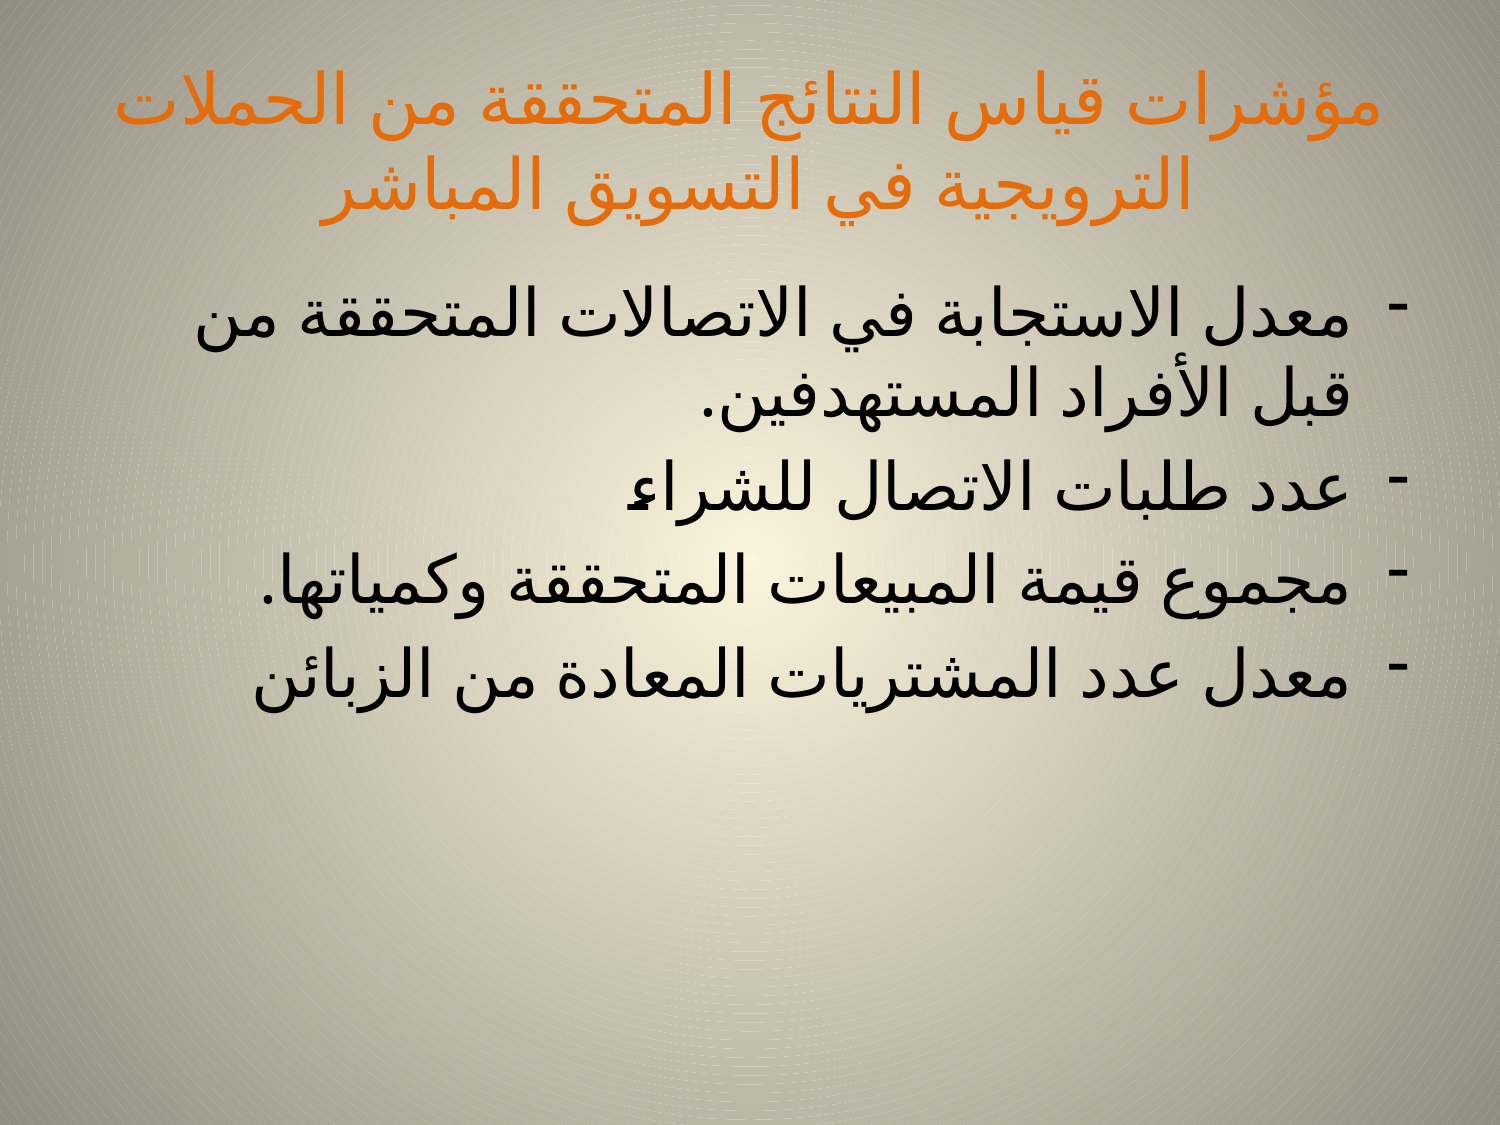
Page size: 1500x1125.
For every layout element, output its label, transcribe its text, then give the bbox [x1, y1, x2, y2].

list معدل الاستجابة في الاتصالات المتحققة من قبل الأفراد المستهدفين. عدد طلبات الاتصال للشراء مجموع قيمة المبيعات المتحققة وكمياتها. معدل عدد المشتريات المعادة من الزبائن [75, 262, 1425, 1005]
title مؤشرات قياس النتائج المتحققة من الحملات الترويجية في التسويق المباشر [75, 45, 1425, 233]
